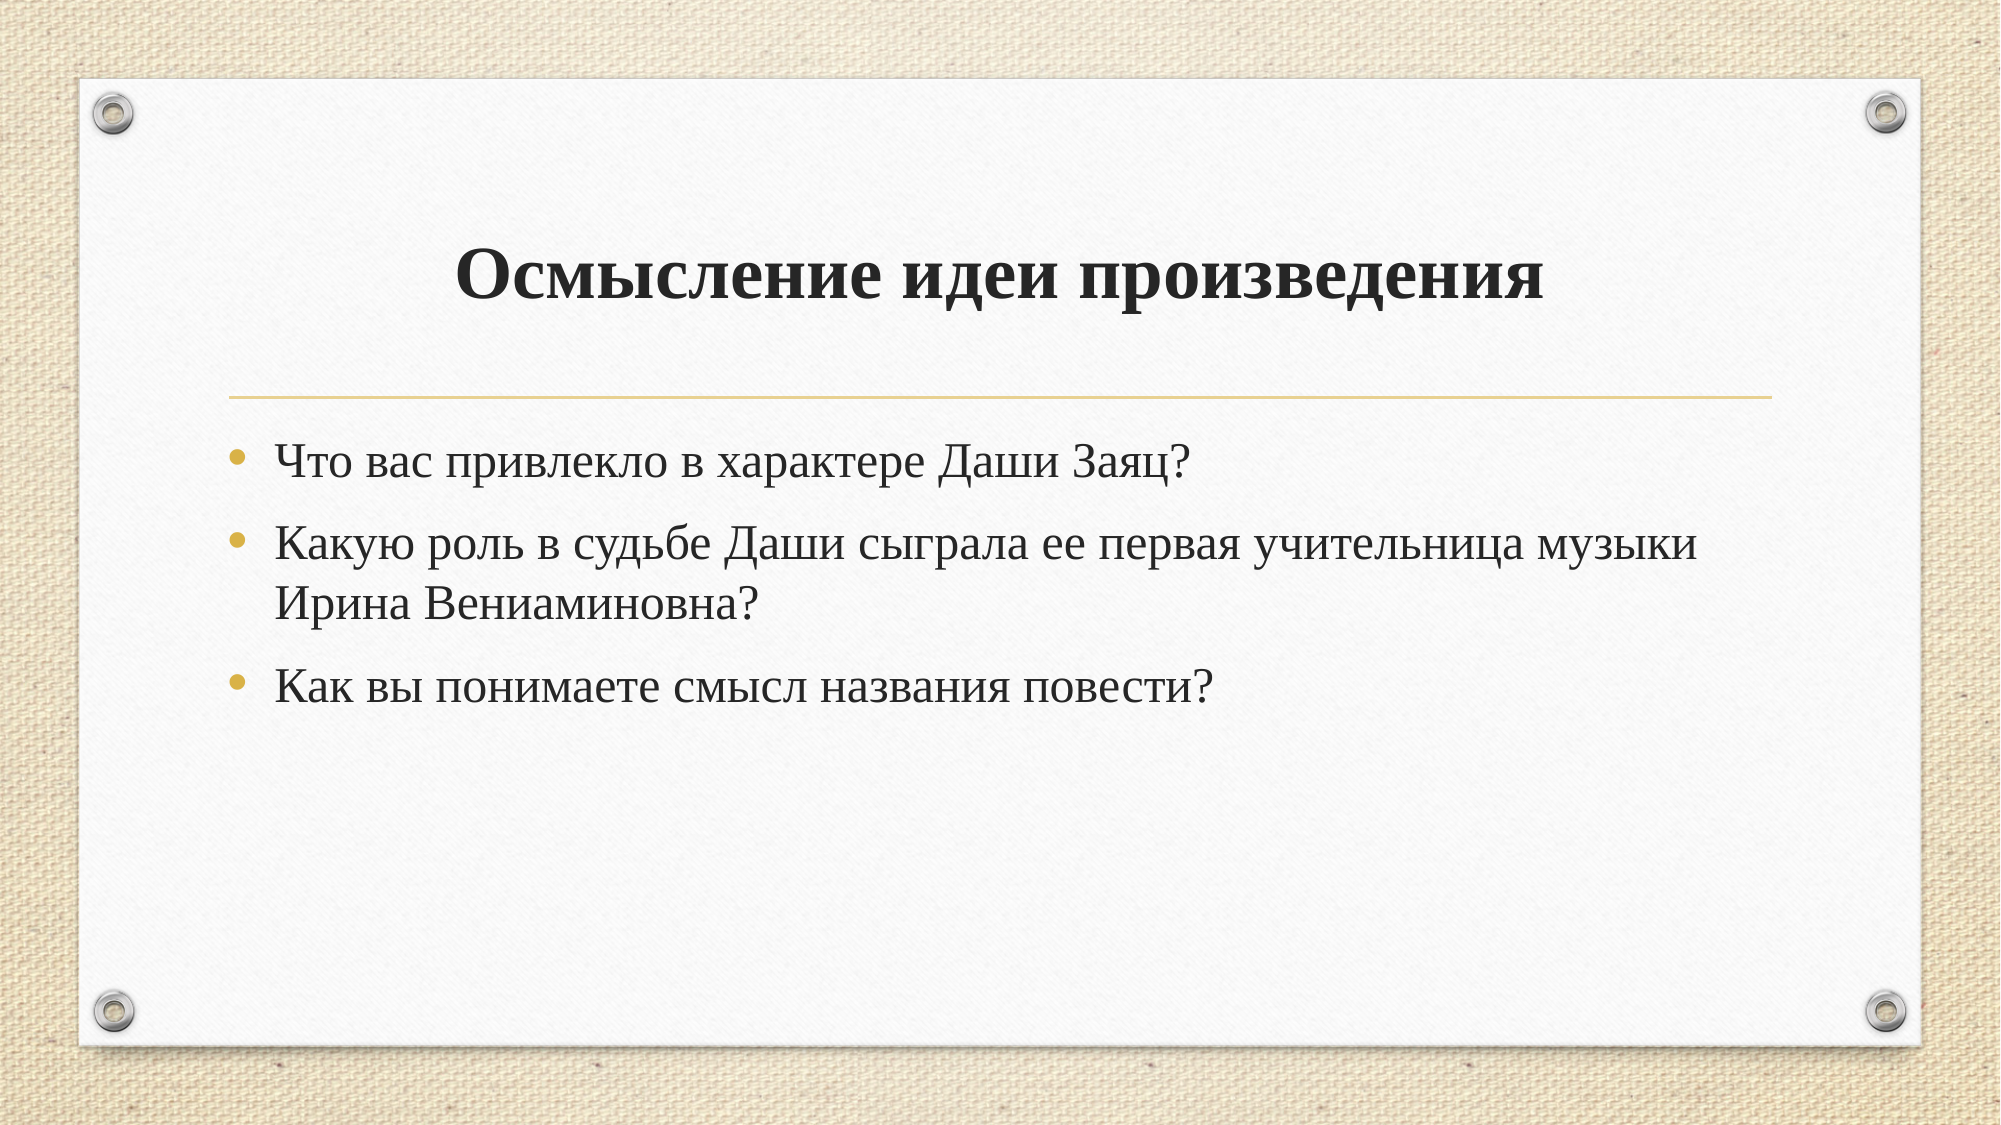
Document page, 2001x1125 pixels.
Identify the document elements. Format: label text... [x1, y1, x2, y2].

title Осмысление идеи произведения [212, 161, 1788, 375]
list Что вас привлекло в характере Даши Заяц? Какую роль в судьбе Даши сыграла ее первая учительница музыки Ирина Вениаминовна? Как вы понимаете смысл названия повести? [212, 419, 1788, 964]
picture [0, 0, 2001, 1125]
